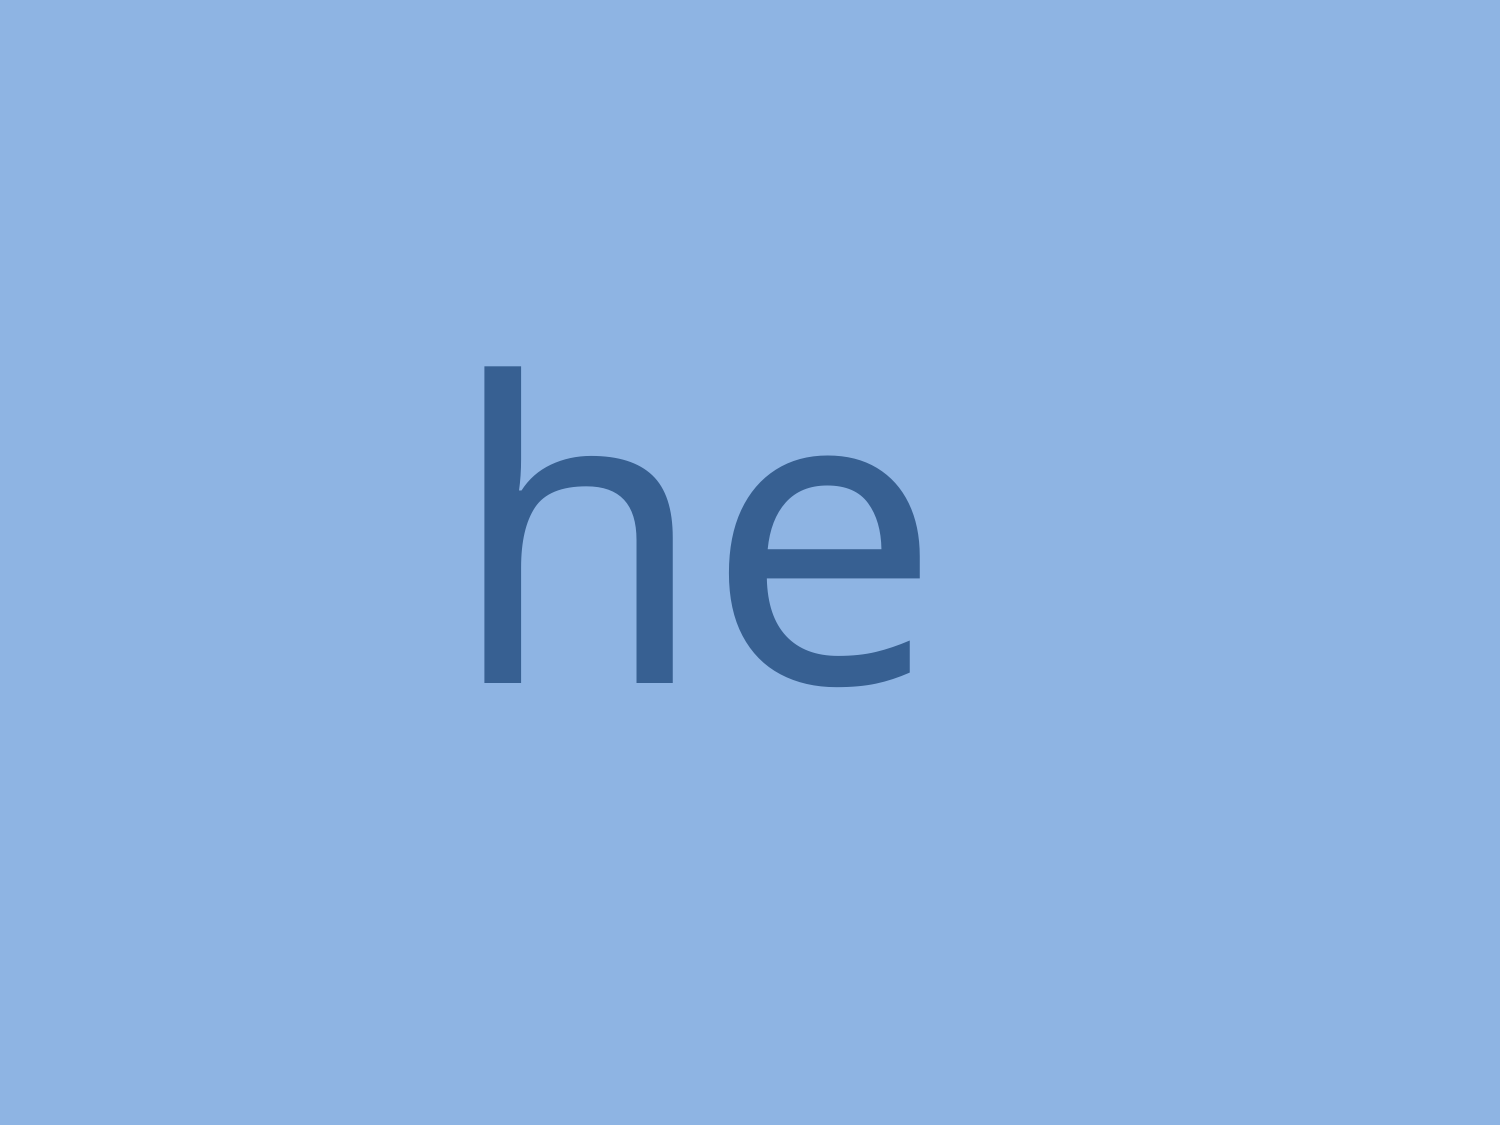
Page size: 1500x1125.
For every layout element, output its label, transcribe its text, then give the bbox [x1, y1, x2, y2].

text_box he [41, 259, 1459, 775]
